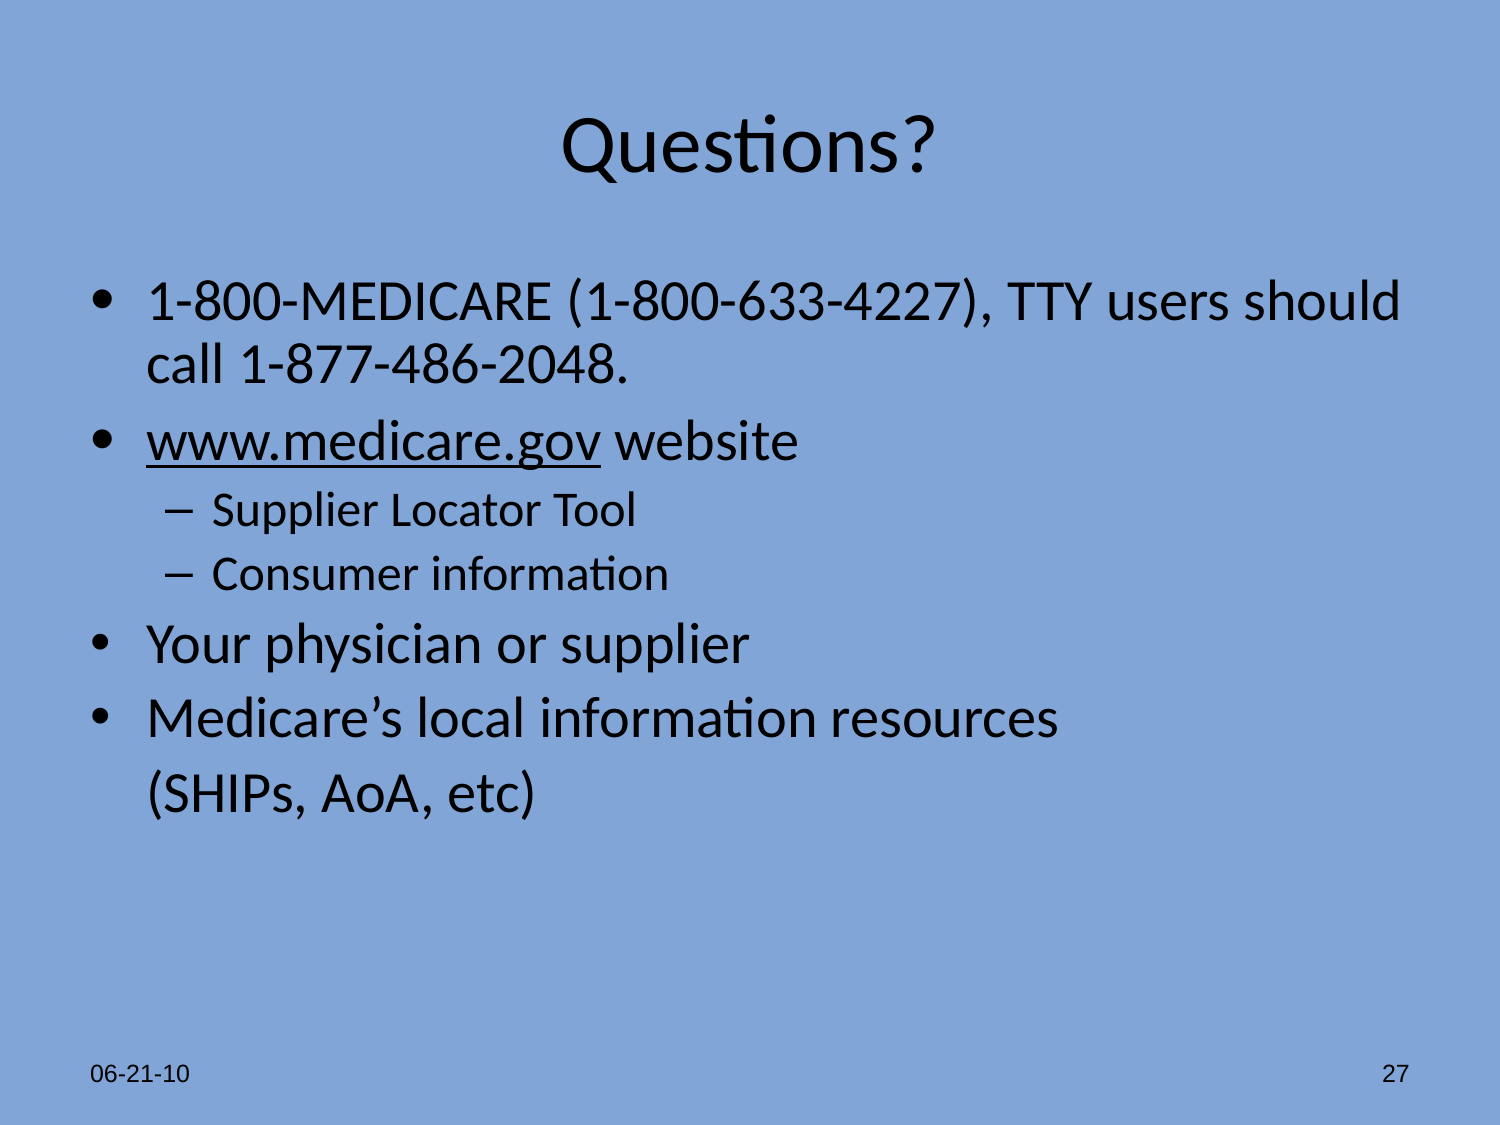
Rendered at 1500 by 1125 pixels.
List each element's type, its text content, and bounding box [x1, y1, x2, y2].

slide_number 27 [1074, 1042, 1425, 1103]
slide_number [75, 1042, 425, 1103]
title Questions? [74, 44, 1426, 233]
list 1-800-MEDICARE (1-800-633-4227), TTY users should call 1-877-486-2048. www.medicare.gov website Supplier Locator Tool Consumer information Your physician or supplier Medicare’s local information resources (SHIPs, AoA, etc) [74, 262, 1426, 1006]
